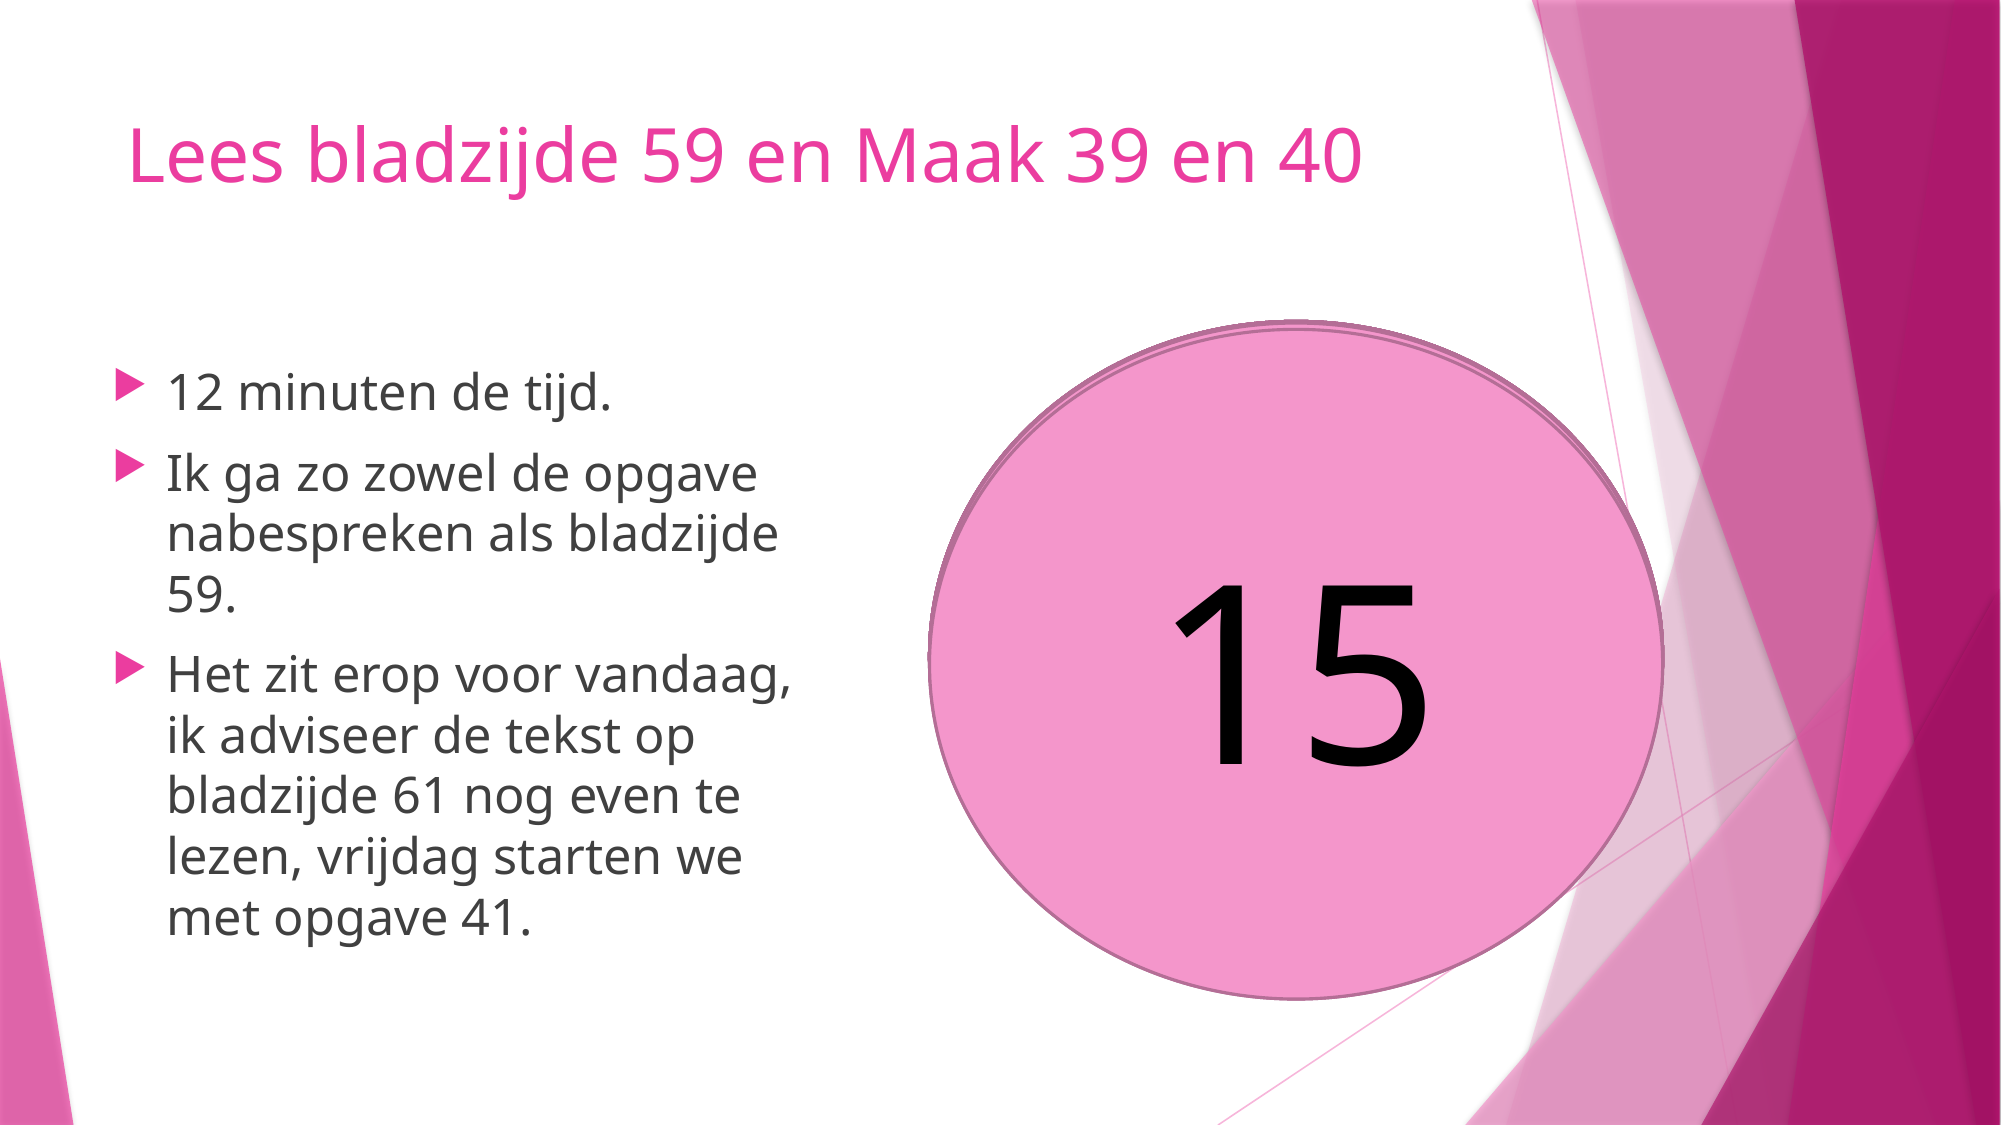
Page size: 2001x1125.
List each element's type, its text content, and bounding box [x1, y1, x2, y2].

list 12 minuten de tijd. Ik ga zo zowel de opgave nabespreken als bladzijde 59. Het zit erop voor vandaag, ik adviseer de tekst op bladzijde 61 nog even te lezen, vrijdag starten we met opgave 41. [97, 352, 817, 960]
text_box 15 [927, 327, 1665, 1001]
title Lees bladzijde 59 en Maak 39 en 40 [111, 99, 1522, 317]
text_box 14 [930, 321, 1662, 621]
